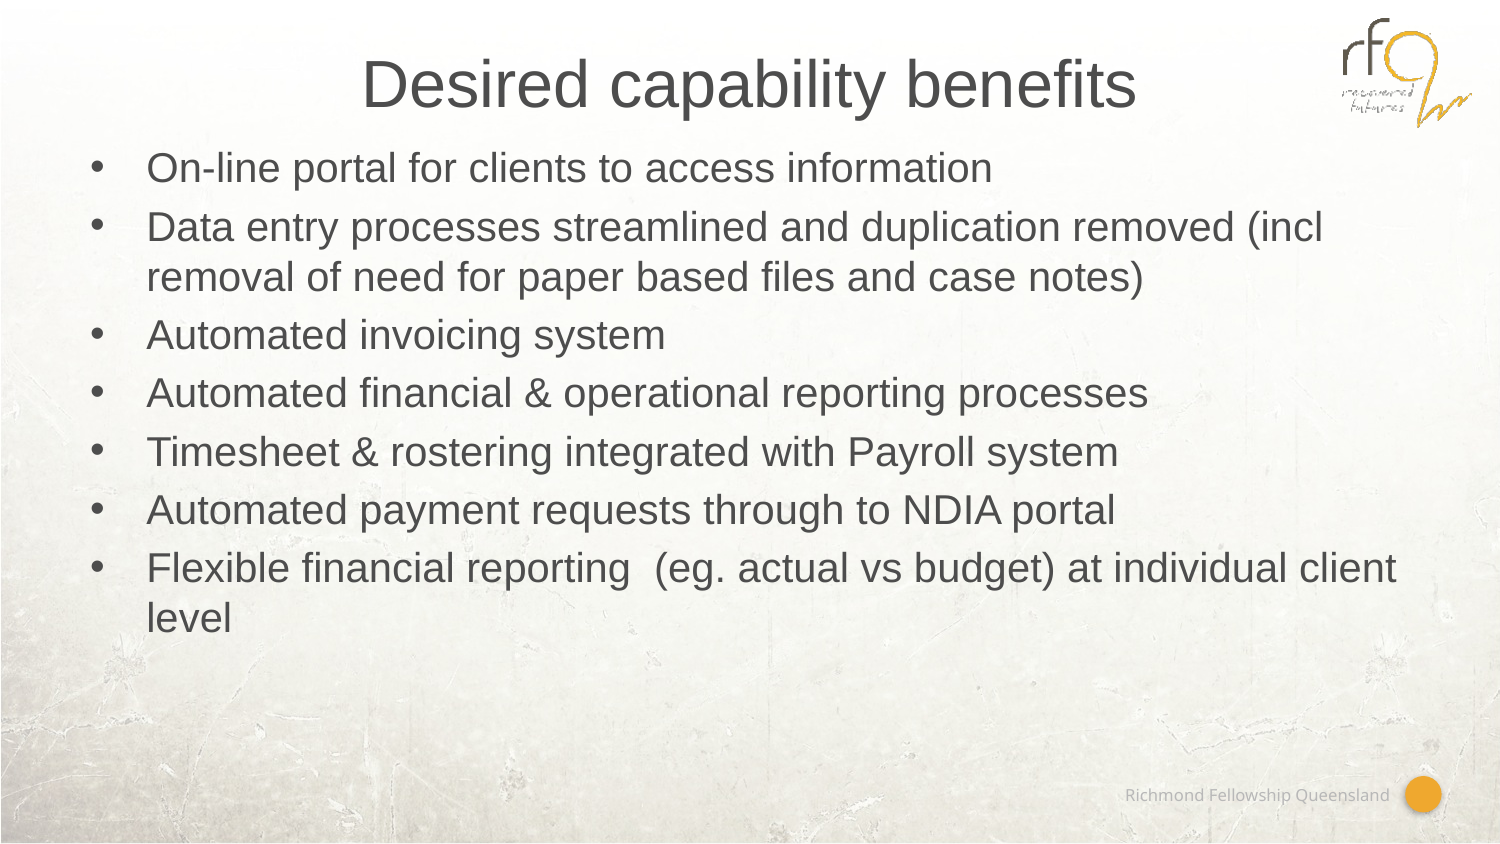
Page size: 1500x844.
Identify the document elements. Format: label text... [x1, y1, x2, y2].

title Desired capability benefits [75, 33, 1425, 133]
list On-line portal for clients to access information Data entry processes streamlined and duplication removed (incl removal of need for paper based files and case notes) Automated invoicing system Automated financial & operational reporting processes Timesheet & rostering integrated with Payroll system Automated payment requests through to NDIA portal Flexible financial reporting (eg. actual vs budget) at individual client level [74, 133, 1426, 754]
picture [0, 0, 1500, 844]
